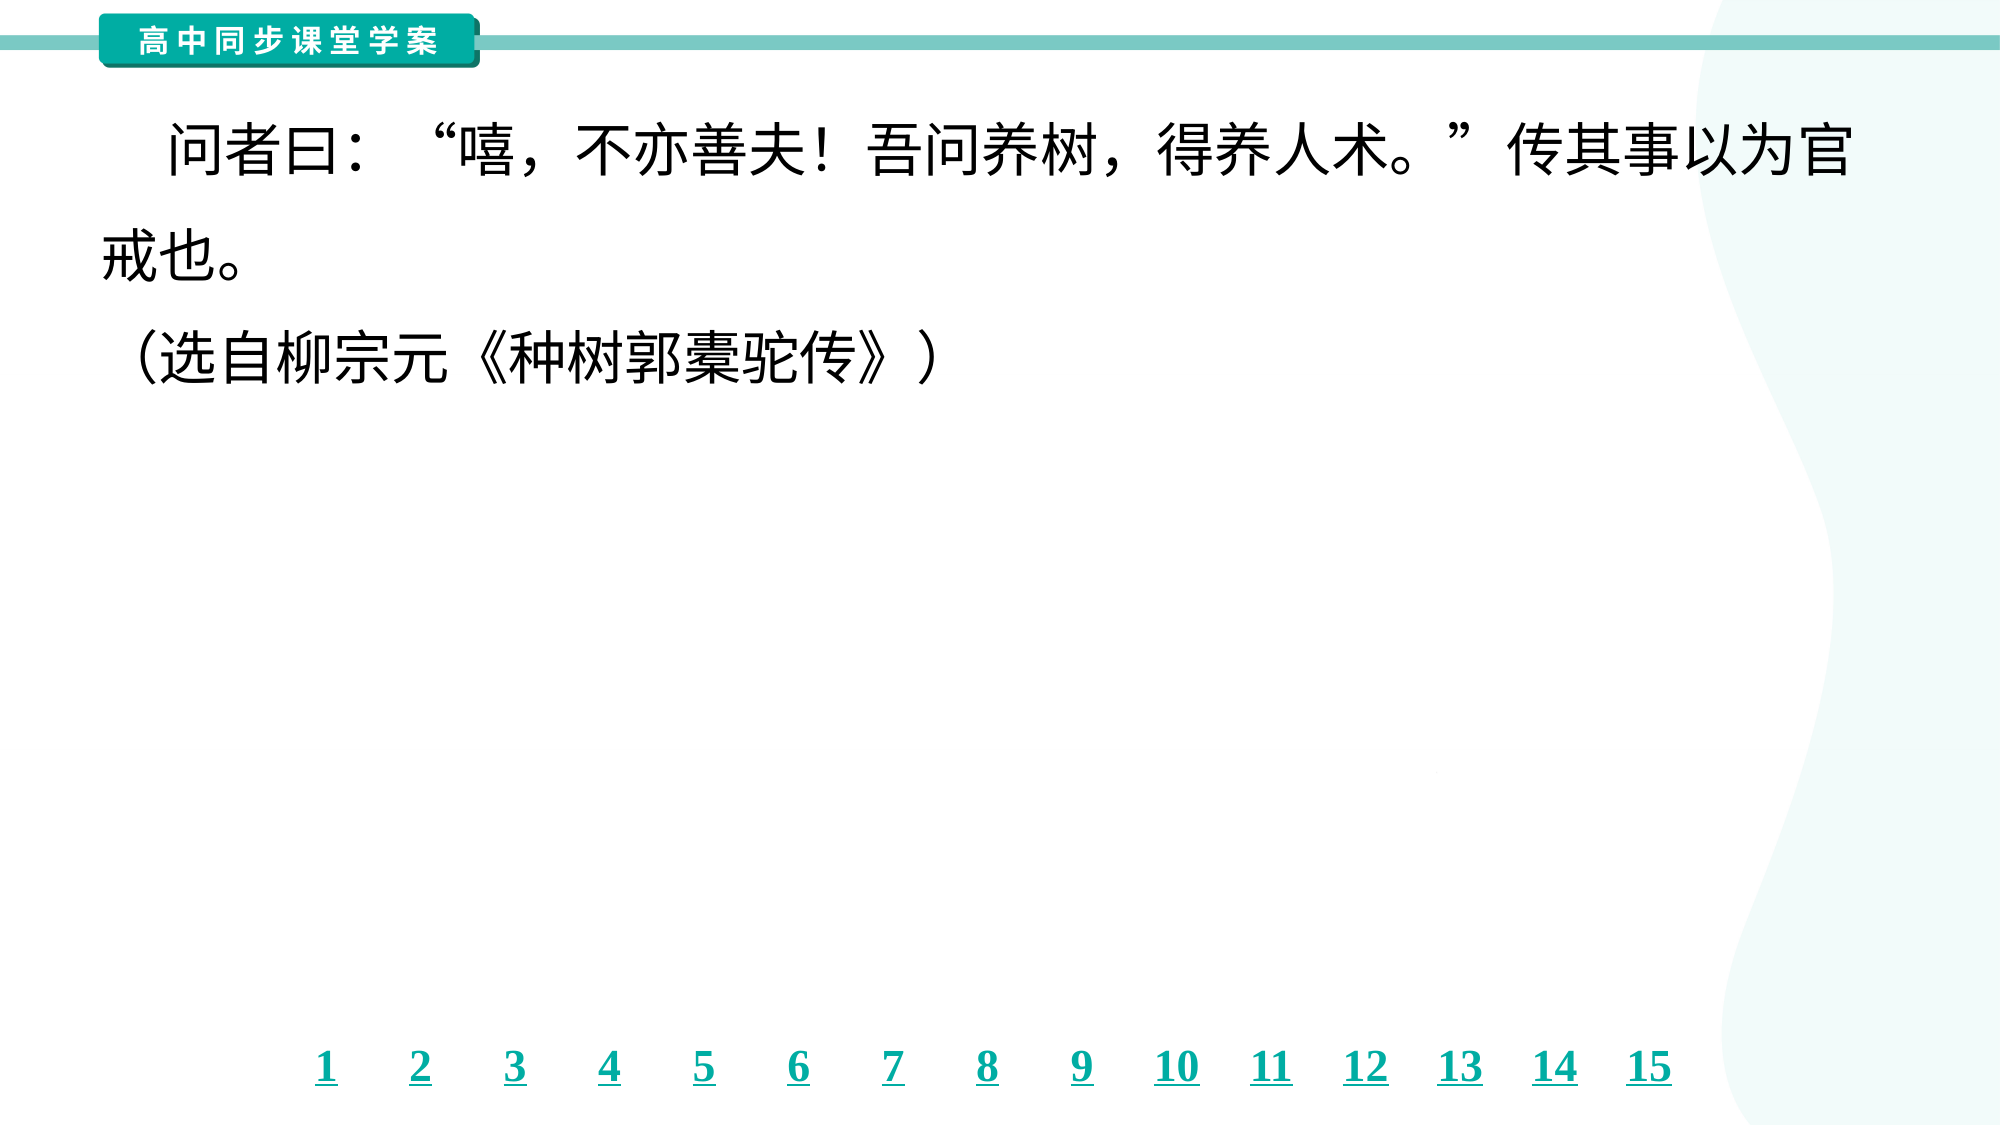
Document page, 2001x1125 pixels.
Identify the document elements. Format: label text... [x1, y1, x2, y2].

picture [0, 0, 2000, 1125]
text_box 问者曰：“嘻，不亦善夫！吾问养树，得养人术。”传其事以为官 戒也。 （选自柳宗元《种树郭橐驼传》）#1.1.2.1 [100, 76, 1899, 380]
